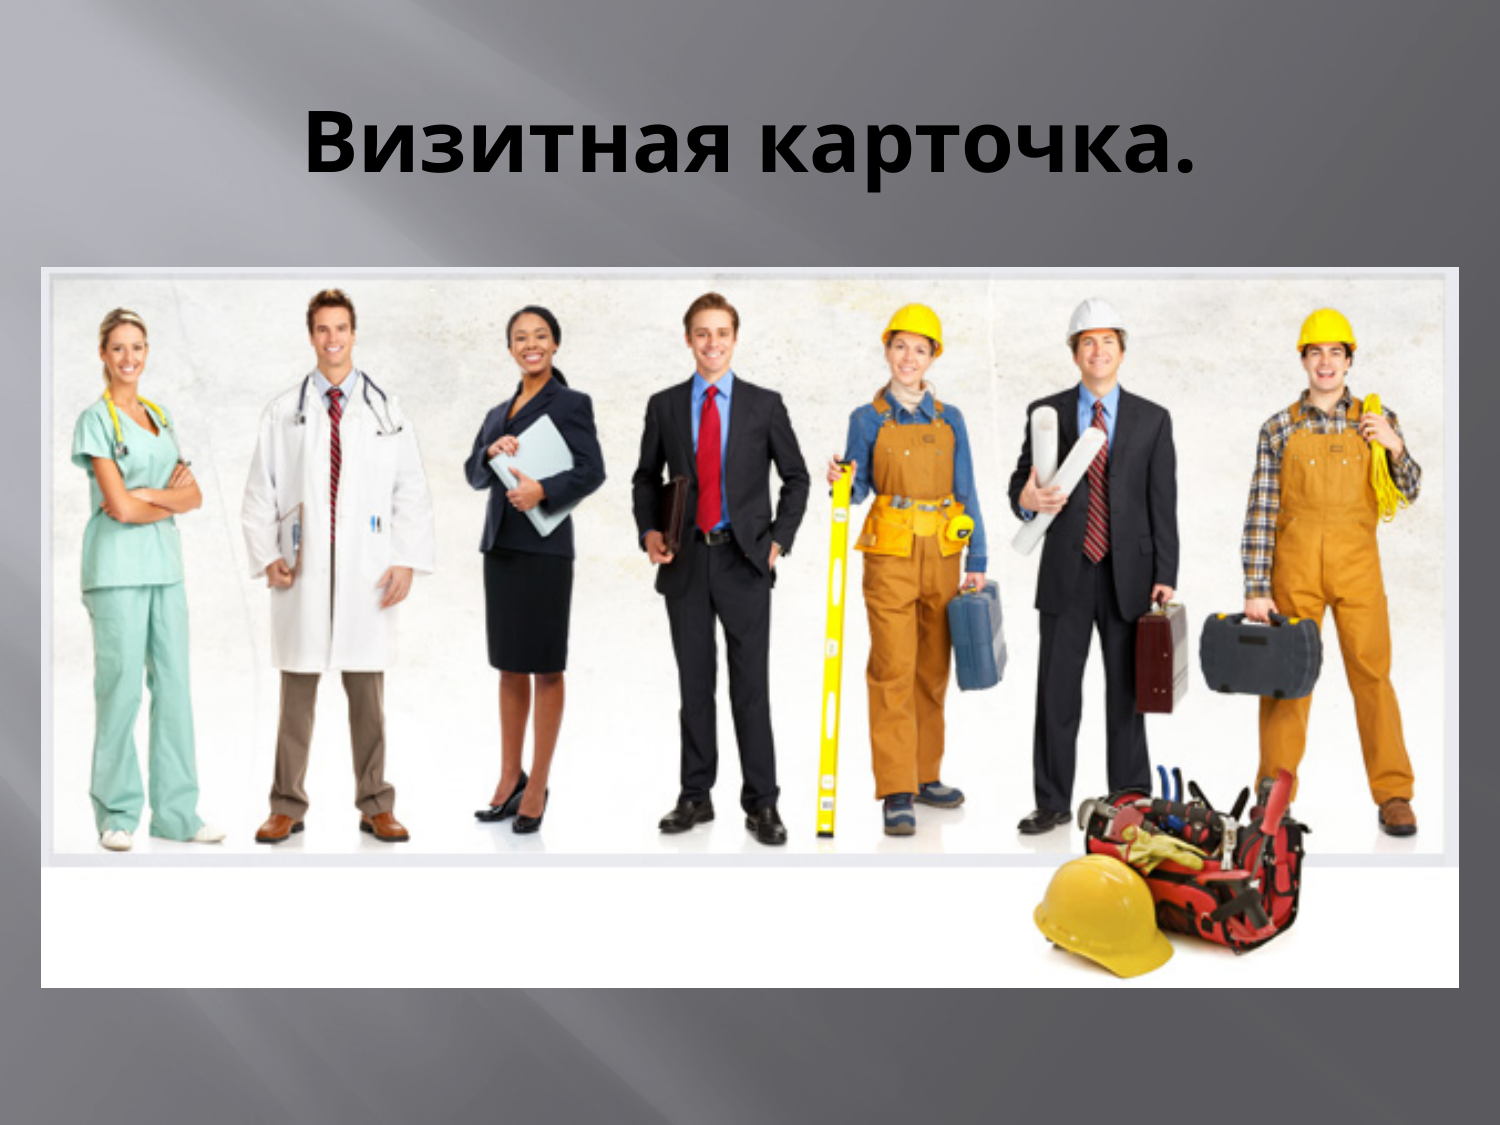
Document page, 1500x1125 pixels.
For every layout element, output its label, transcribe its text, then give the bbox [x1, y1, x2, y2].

title Визитная карточка. [75, 45, 1425, 233]
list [41, 266, 1459, 988]
